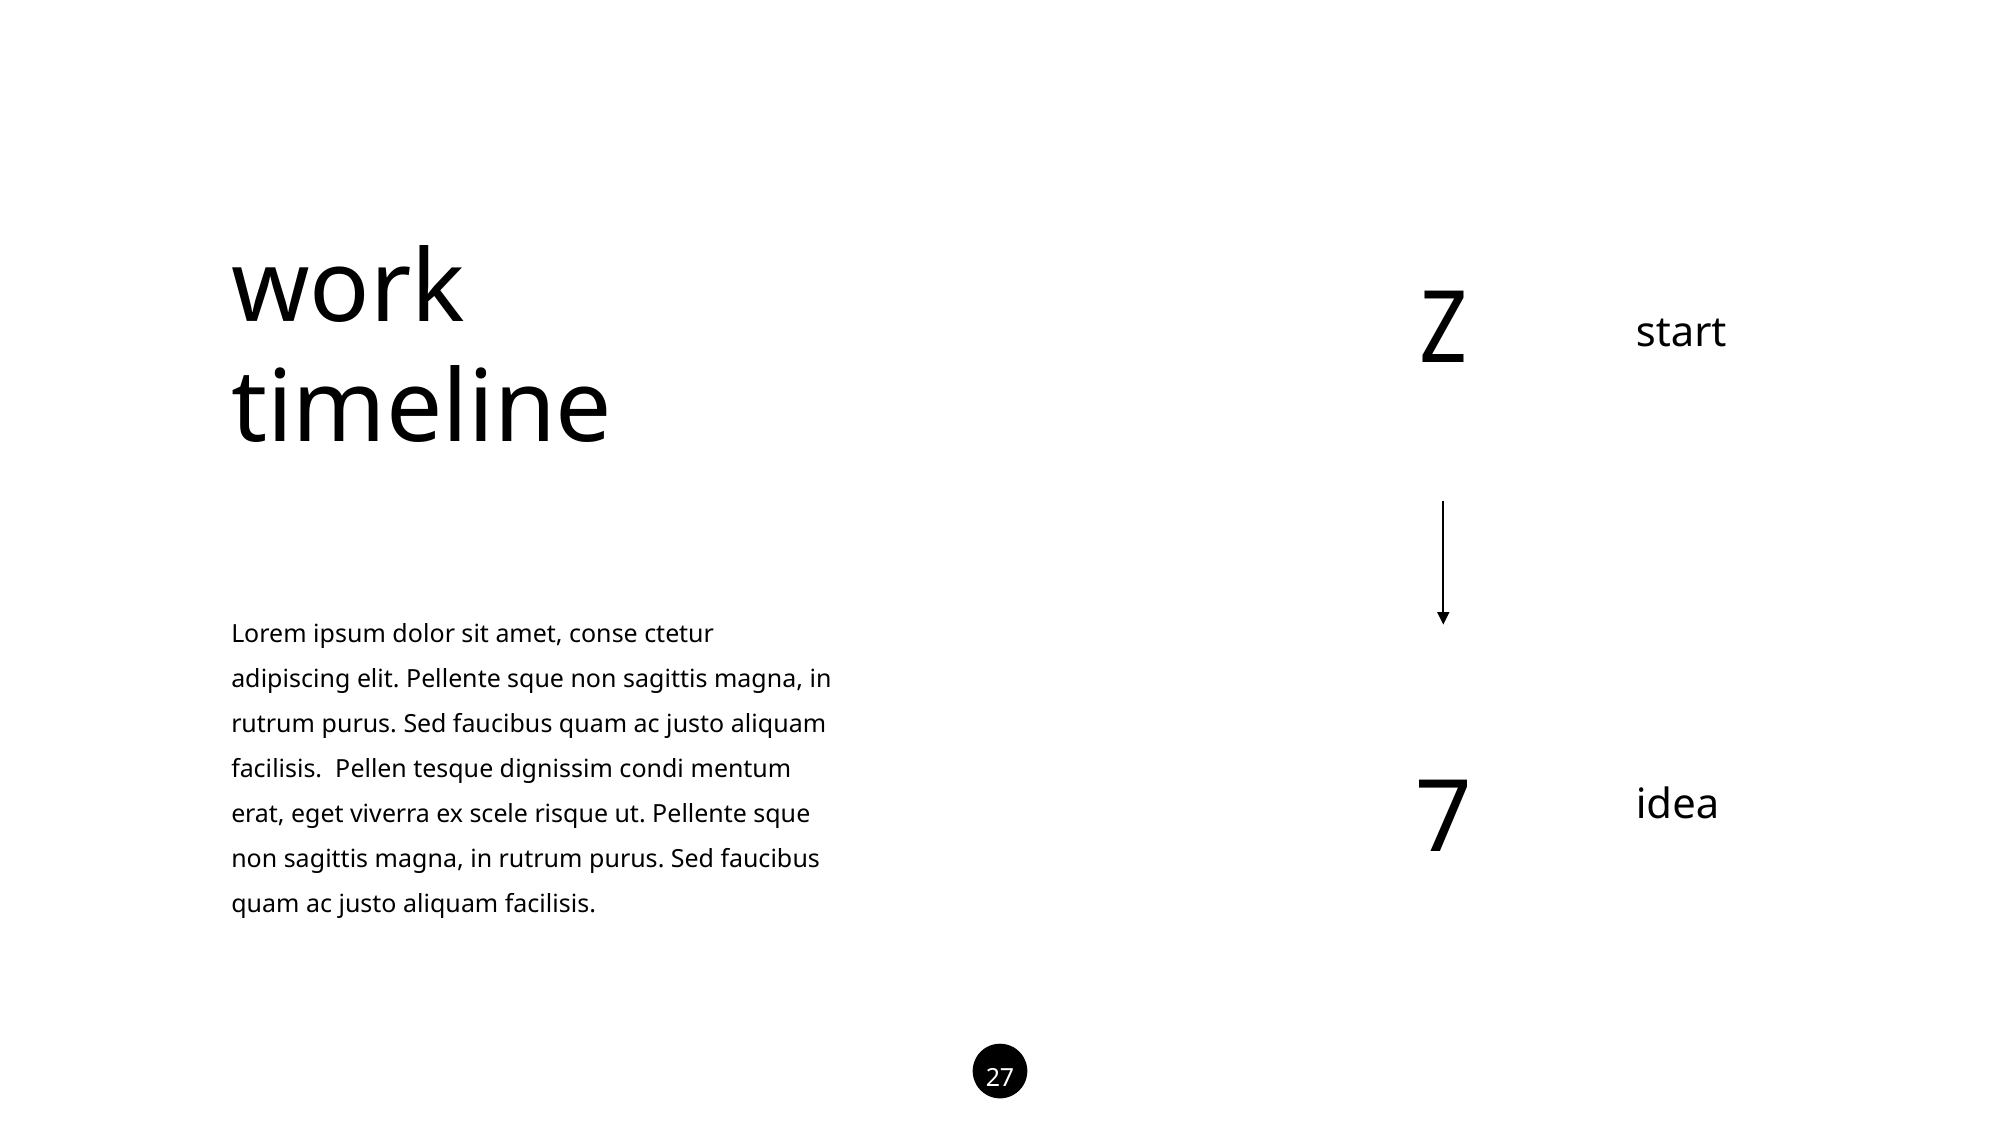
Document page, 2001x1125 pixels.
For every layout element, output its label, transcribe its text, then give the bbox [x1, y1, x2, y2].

text_box idea [1621, 769, 1800, 835]
text_box Lorem ipsum dolor sit amet, conse ctetur adipiscing elit. Pellente sque non sagittis magna, in rutrum purus. Sed faucibus quam ac justo aliquam facilisis. Pellen tesque dignissim condi mentum erat, eget viverra ex scele risque ut. Pellente sque non sagittis magna, in rutrum purus. Sed faucibus quam ac justo aliquam facilisis. [216, 595, 850, 925]
text_box 27 [962, 1039, 1038, 1099]
picture [1265, 624, 1621, 980]
picture [1265, 145, 1621, 501]
text_box work timeline [216, 214, 710, 469]
text_box start [1621, 297, 1800, 363]
